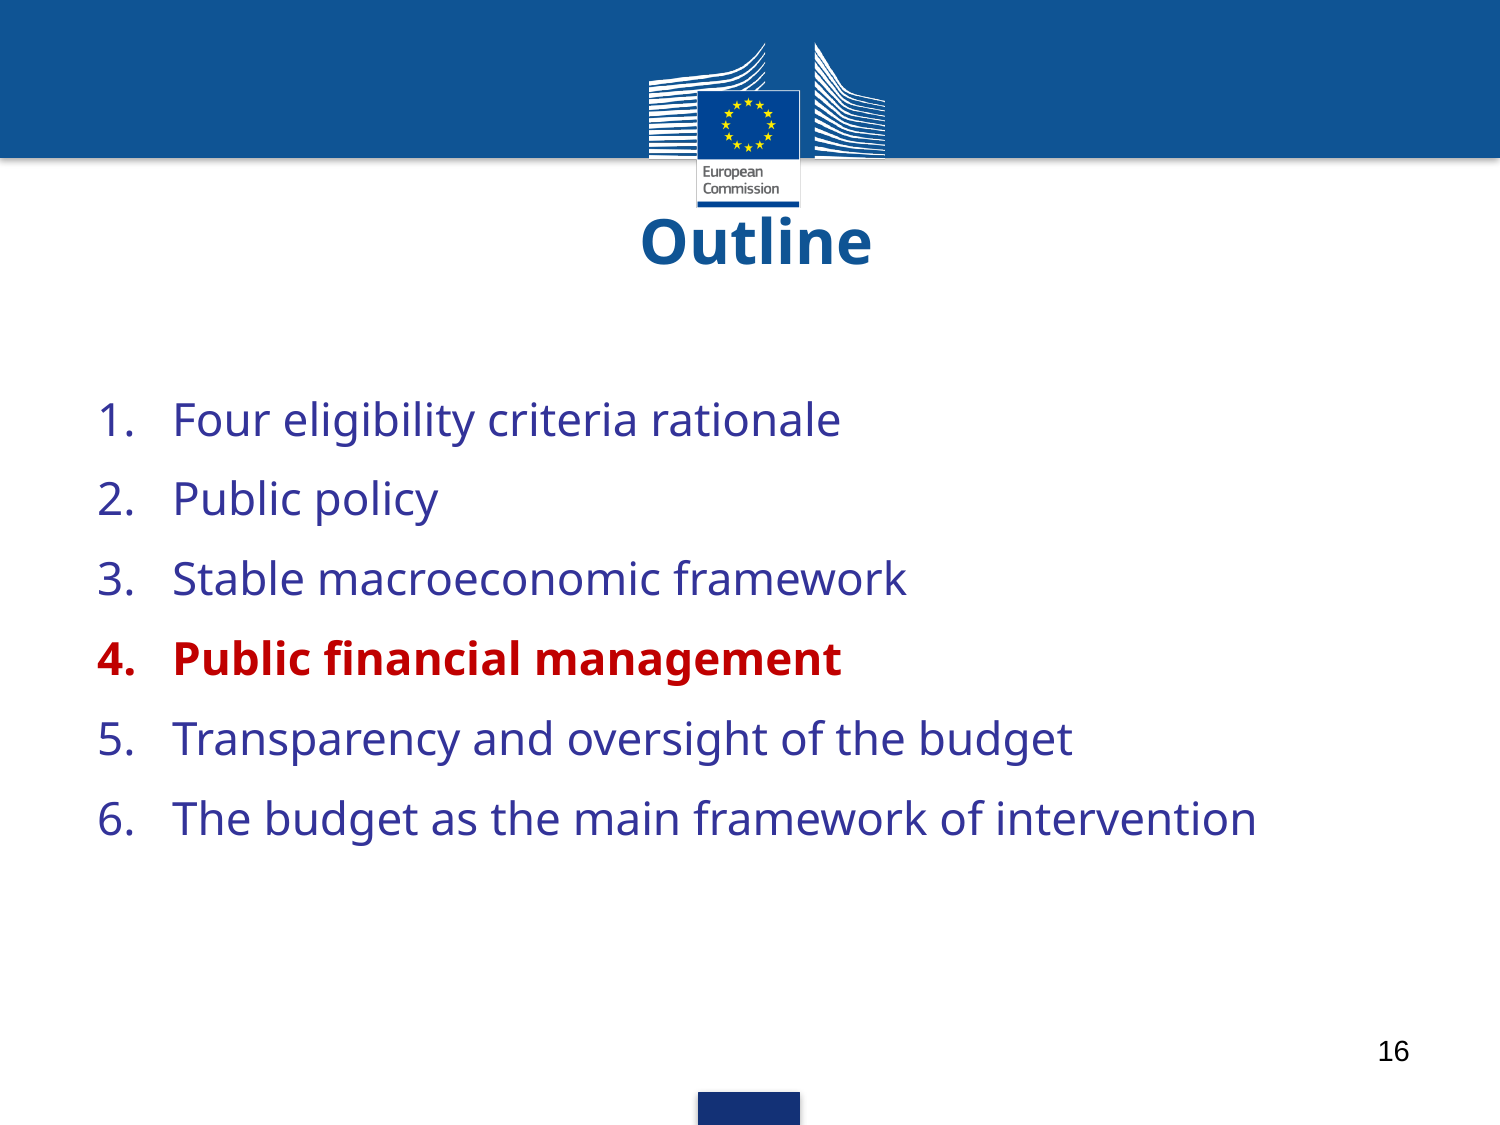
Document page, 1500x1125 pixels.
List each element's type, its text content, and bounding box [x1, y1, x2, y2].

title Outline [82, 175, 1432, 302]
picture [649, 42, 885, 175]
slide_number 16 [1074, 1024, 1425, 1103]
list Four eligibility criteria rationale Public policy Stable macroeconomic framework Public financial management Transparency and oversight of the budget The budget as the main framework of intervention [82, 302, 1432, 1083]
